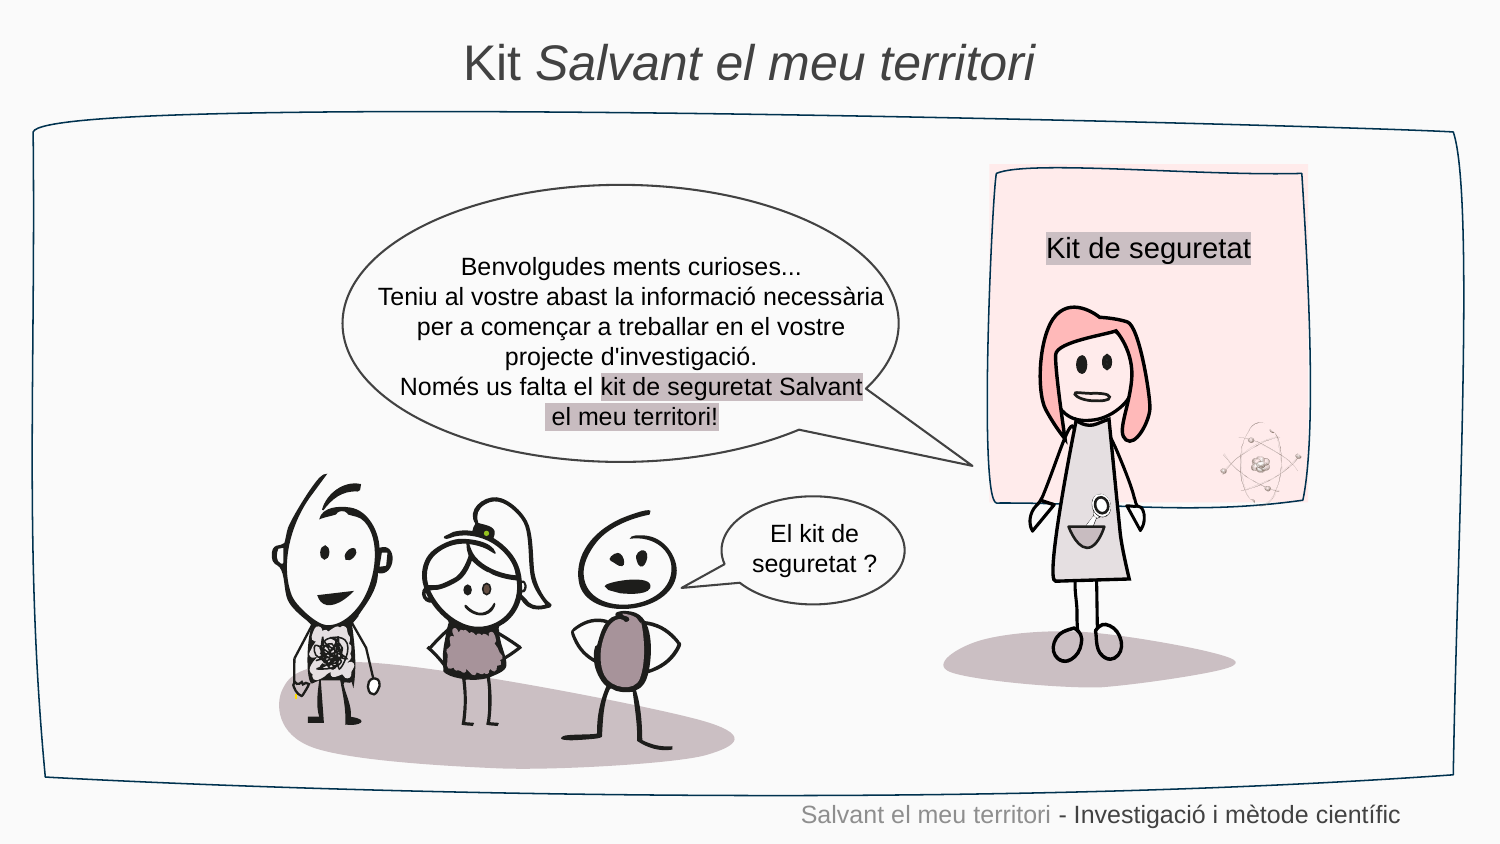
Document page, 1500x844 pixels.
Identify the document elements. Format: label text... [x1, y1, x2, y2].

text_box Salvant el meu territori - Investigació i mètode científic [88, 790, 1417, 844]
text_box Benvolgudes ments curioses... Teniu al vostre abast la informació necessària per a començar a treballar en el vostre projecte d'investigació. Només us falta el kit de seguretat Salvant el meu territori! [325, 235, 918, 470]
text_box El kit de seguretat ? [712, 502, 896, 595]
text_box [32, 111, 1464, 790]
text_box [943, 633, 1236, 688]
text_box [1026, 306, 1150, 663]
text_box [421, 496, 552, 725]
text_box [271, 473, 393, 726]
text_box [685, 571, 712, 588]
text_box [560, 509, 682, 751]
text_box [896, 527, 905, 574]
text_box [918, 426, 973, 466]
text_box [406, 184, 835, 235]
text_box [761, 595, 865, 605]
text_box Kit Salvant el meu territori [0, 20, 1499, 106]
text_box [290, 664, 735, 769]
text_box [1213, 416, 1307, 511]
text_box [772, 496, 854, 502]
